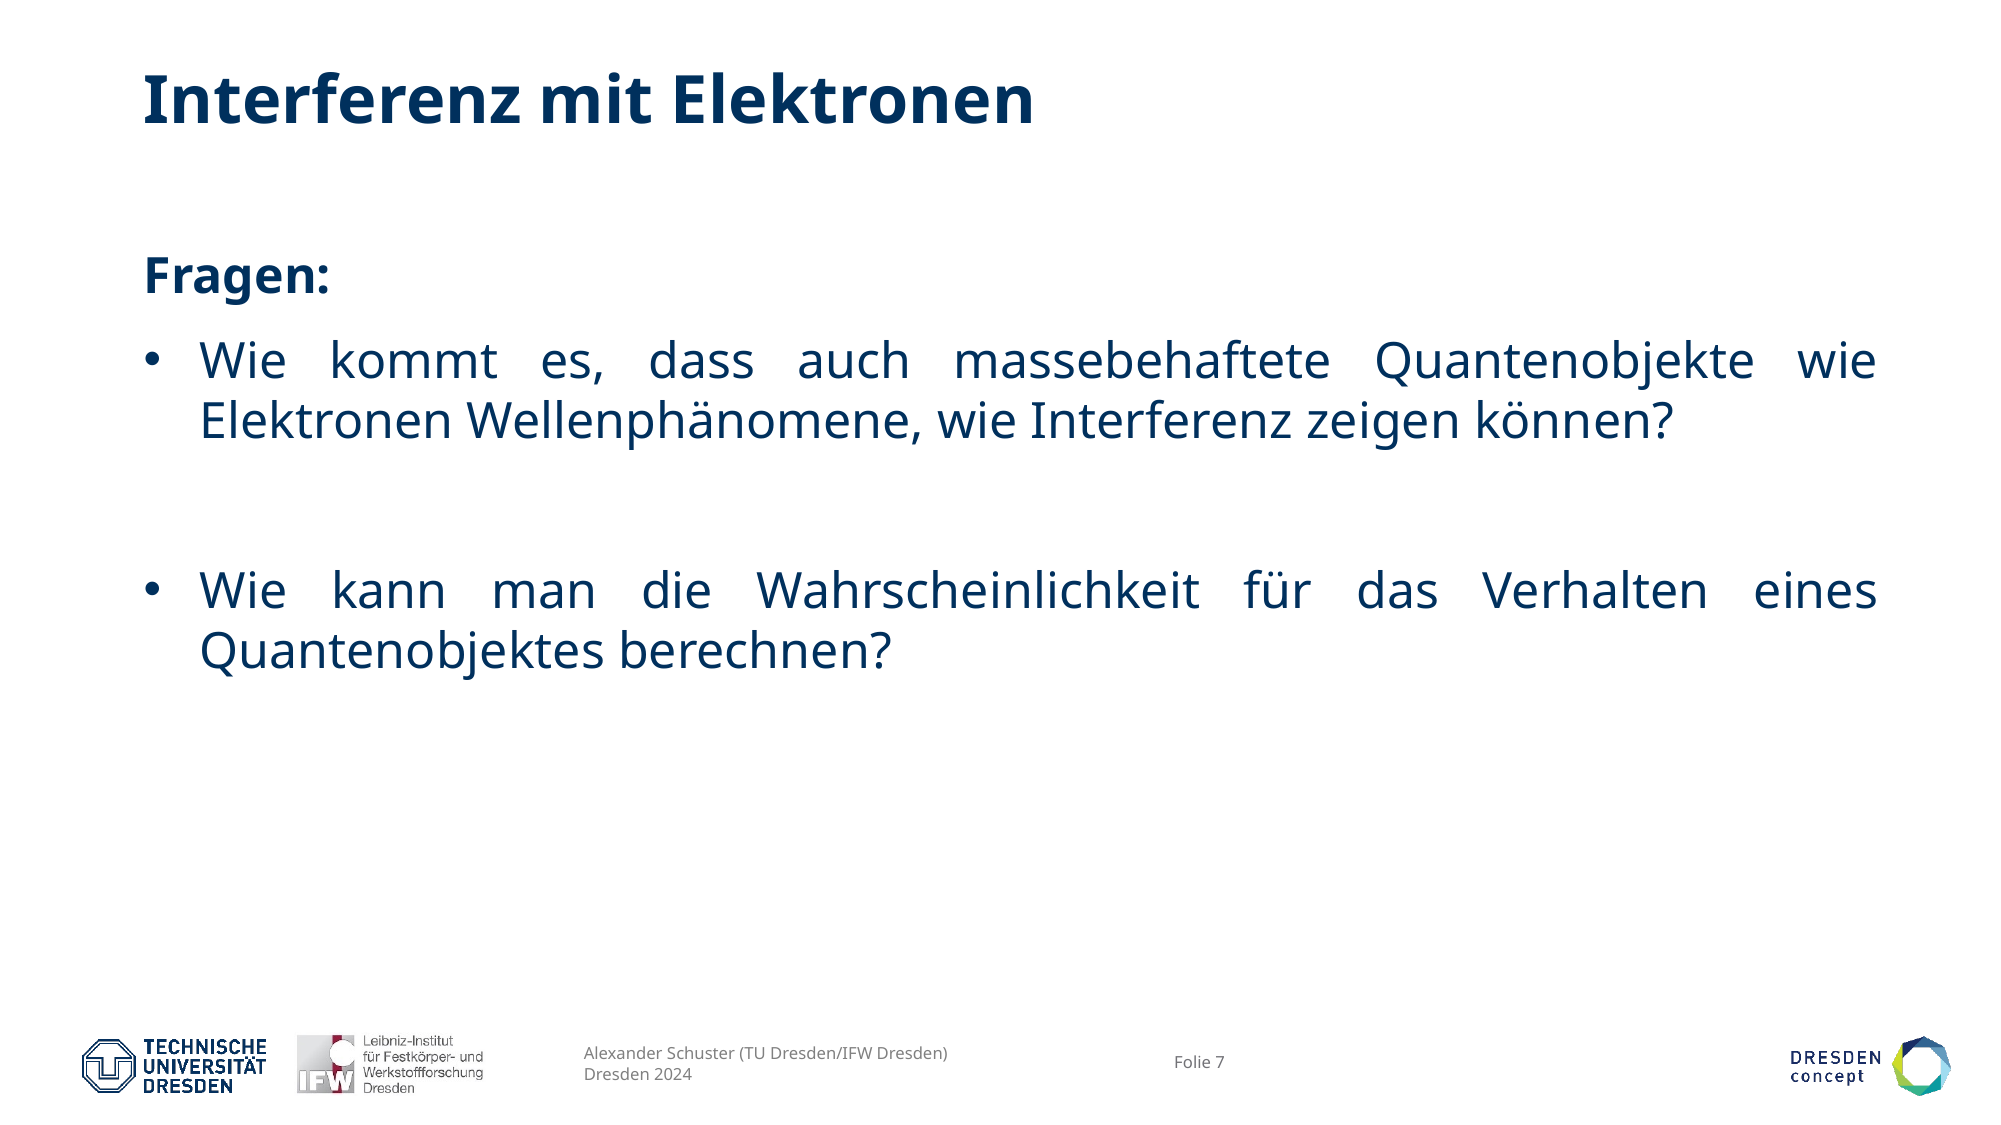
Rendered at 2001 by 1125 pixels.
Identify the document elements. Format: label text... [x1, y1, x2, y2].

picture [1791, 1036, 1951, 1096]
picture [294, 1032, 486, 1096]
title Interferenz mit Elektronen [143, 56, 1880, 169]
picture [82, 1039, 266, 1093]
list Fragen: Wie kommt es, dass auch massebehaftete Quantenobjekte wie Elektronen Wellenphänomene, wie Interferenz zeigen können? Wie kann man die Wahrscheinlichkeit für das Verhalten eines Quantenobjektes berechnen? [143, 243, 1880, 957]
